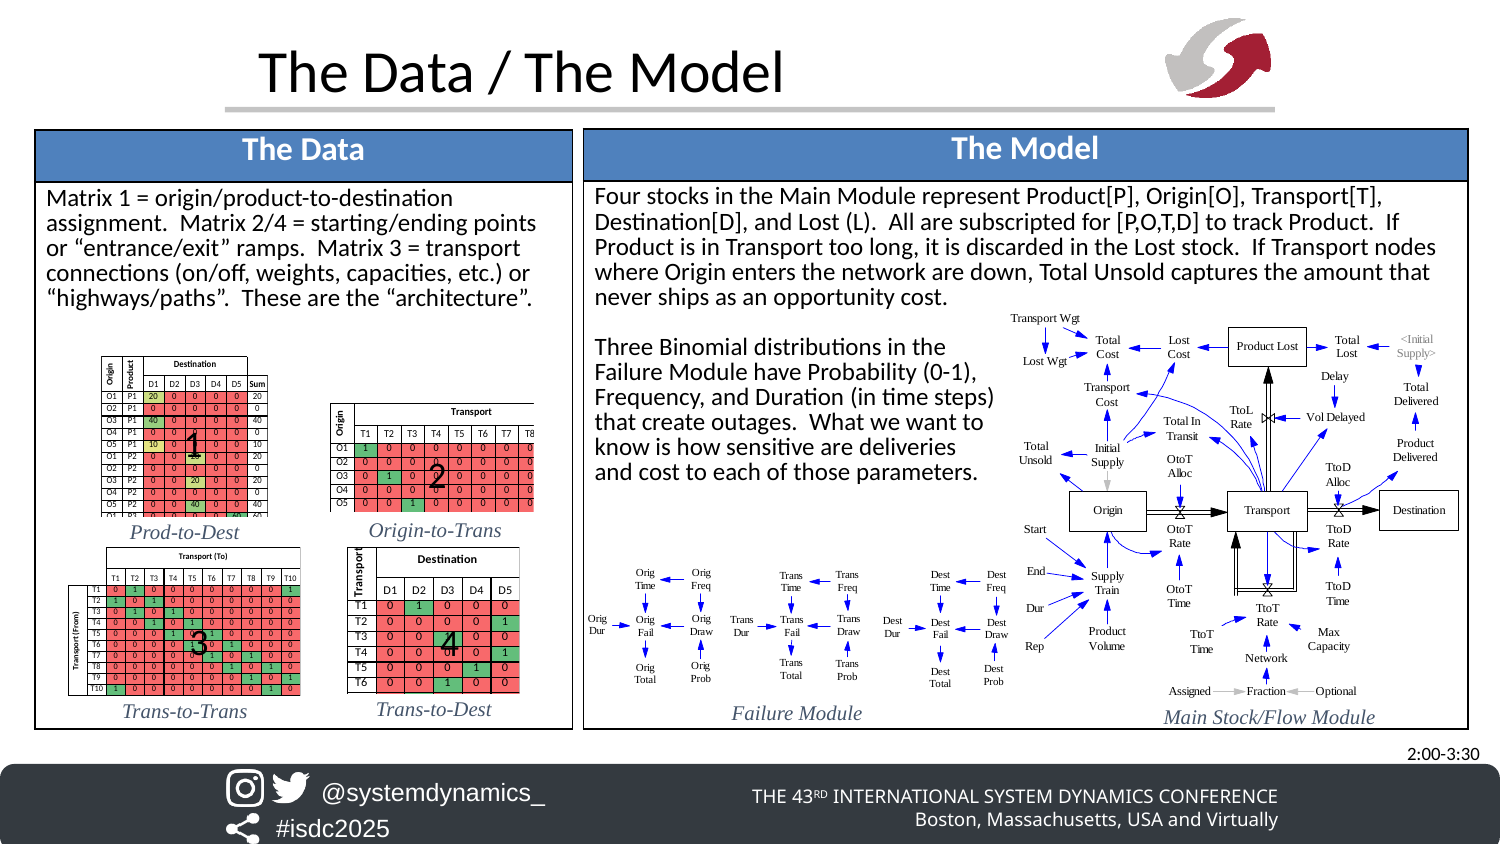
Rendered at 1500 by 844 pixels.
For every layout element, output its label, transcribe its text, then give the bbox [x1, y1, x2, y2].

table_cell Matrix 1 = origin/product-to-destination assignment. Matrix 2/4 = starting/ending points or “entrance/exit” ramps. Matrix 3 = transport connections (on/off, weights, capacities, etc.) or “highways/paths”. These are the “architecture”. [36, 183, 572, 728]
text_box 2:00-3:30 [1392, 733, 1500, 763]
picture [1164, 18, 1271, 98]
table_cell Four stocks in the Main Module represent Product[P], Origin[O], Transport[T], Destination[D], and Lost (L). All are subscripted for [P,O,T,D] to track Product. If Product is in Transport too long, it is discarded in the Lost stock. If Transport nodes where Origin enters the network are down, Total Unsold captures the amount that never ships as an opportunity cost. Three Binomial distributions in the Failure Module have Probability (0-1), Frequency, and Duration (in time steps) that create outages. What we want to know is how sensitive are deliveries and cost to each of those parameters. [584, 182, 1467, 562]
title The Data / The Model [243, 25, 1257, 113]
text_box [223, 105, 1277, 115]
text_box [1008, 308, 1466, 741]
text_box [329, 402, 541, 547]
table_header The Model [584, 130, 1467, 180]
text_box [346, 546, 523, 728]
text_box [0, 763, 1500, 844]
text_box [67, 546, 302, 710]
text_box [583, 563, 1003, 733]
table_header The Data [36, 131, 572, 181]
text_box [98, 356, 271, 536]
